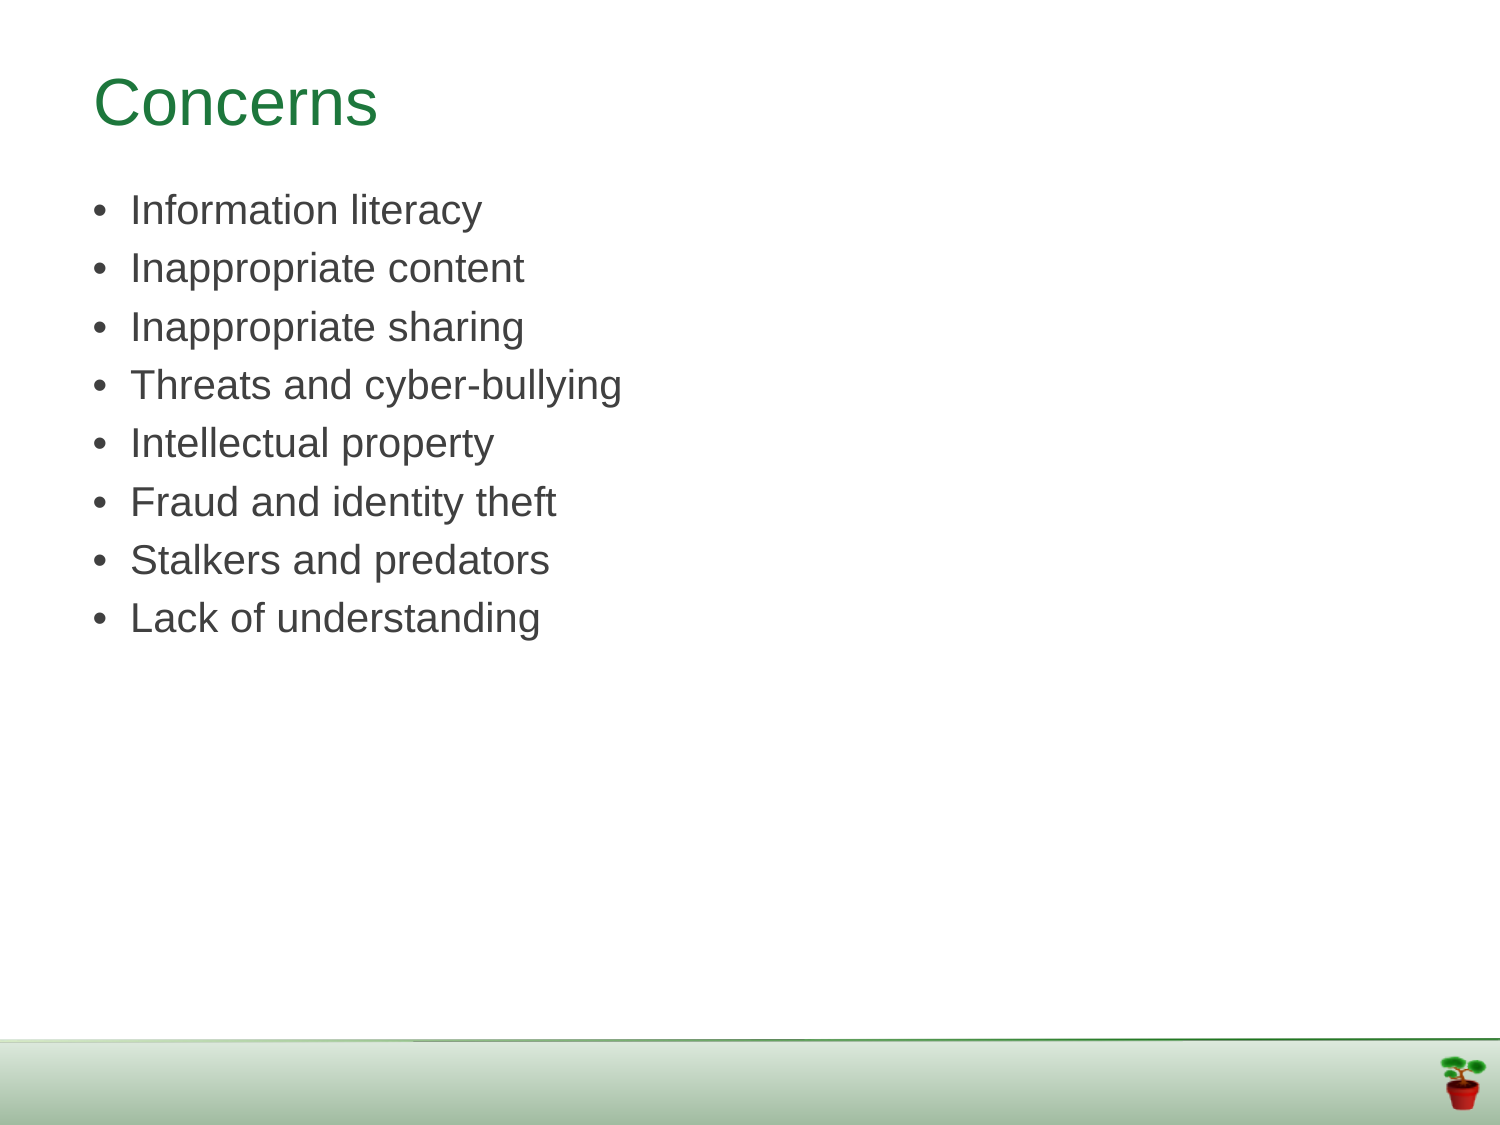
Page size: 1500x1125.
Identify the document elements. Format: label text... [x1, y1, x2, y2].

text_box • Information literacy • Inappropriate content • Inappropriate sharing • Threats and cyber-bullying • Intellectual property • Fraud and identity theft • Stalkers and predators • Lack of understanding [74, 174, 1425, 918]
picture [0, 1037, 1500, 1044]
picture [1439, 1048, 1489, 1120]
text_box Concerns [78, 51, 1441, 167]
